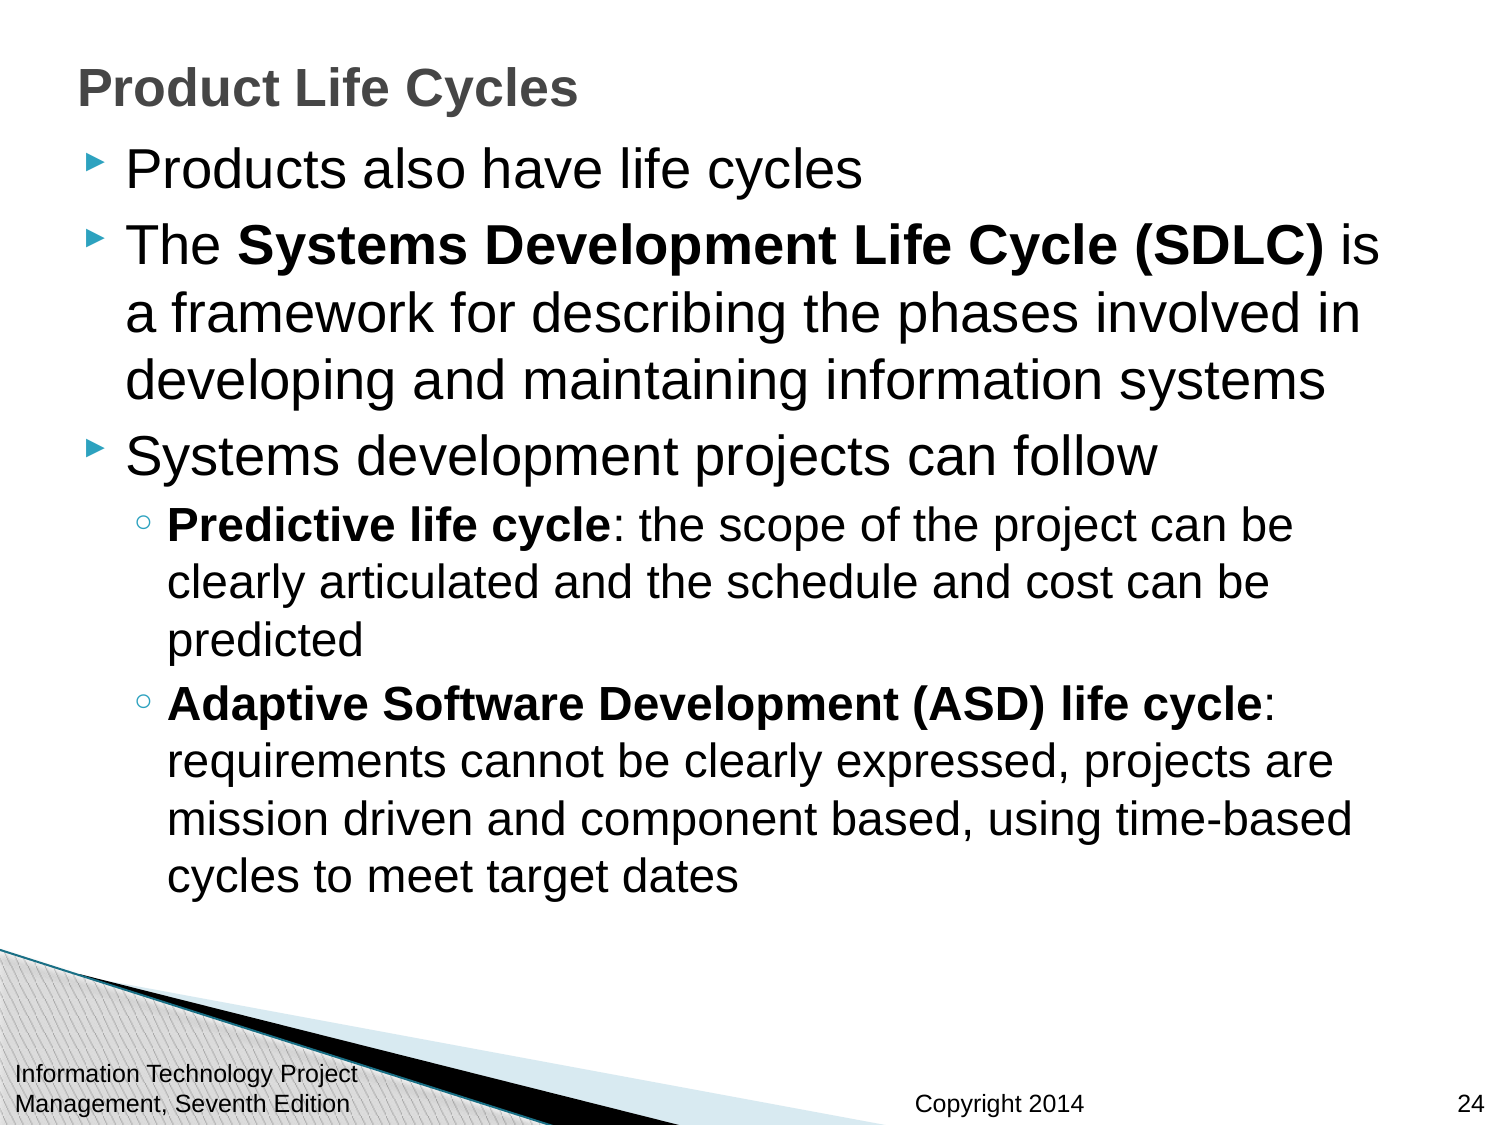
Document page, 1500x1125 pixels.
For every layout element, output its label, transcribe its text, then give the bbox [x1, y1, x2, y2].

title Product Life Cycles [62, 45, 1425, 125]
list Products also have life cycles The Systems Development Life Cycle (SDLC) is a framework for describing the phases involved in developing and maintaining information systems Systems development projects can follow Predictive life cycle: the scope of the project can be clearly articulated and the schedule and cost can be predicted Adaptive Software Development (ASD) life cycle: requirements cannot be clearly expressed, projects are mission driven and component based, using time-based cycles to meet target dates [49, 124, 1413, 876]
slide_number 24 [1408, 1065, 1500, 1125]
footer Information Technology Project Management, Seventh Edition [0, 1065, 425, 1125]
